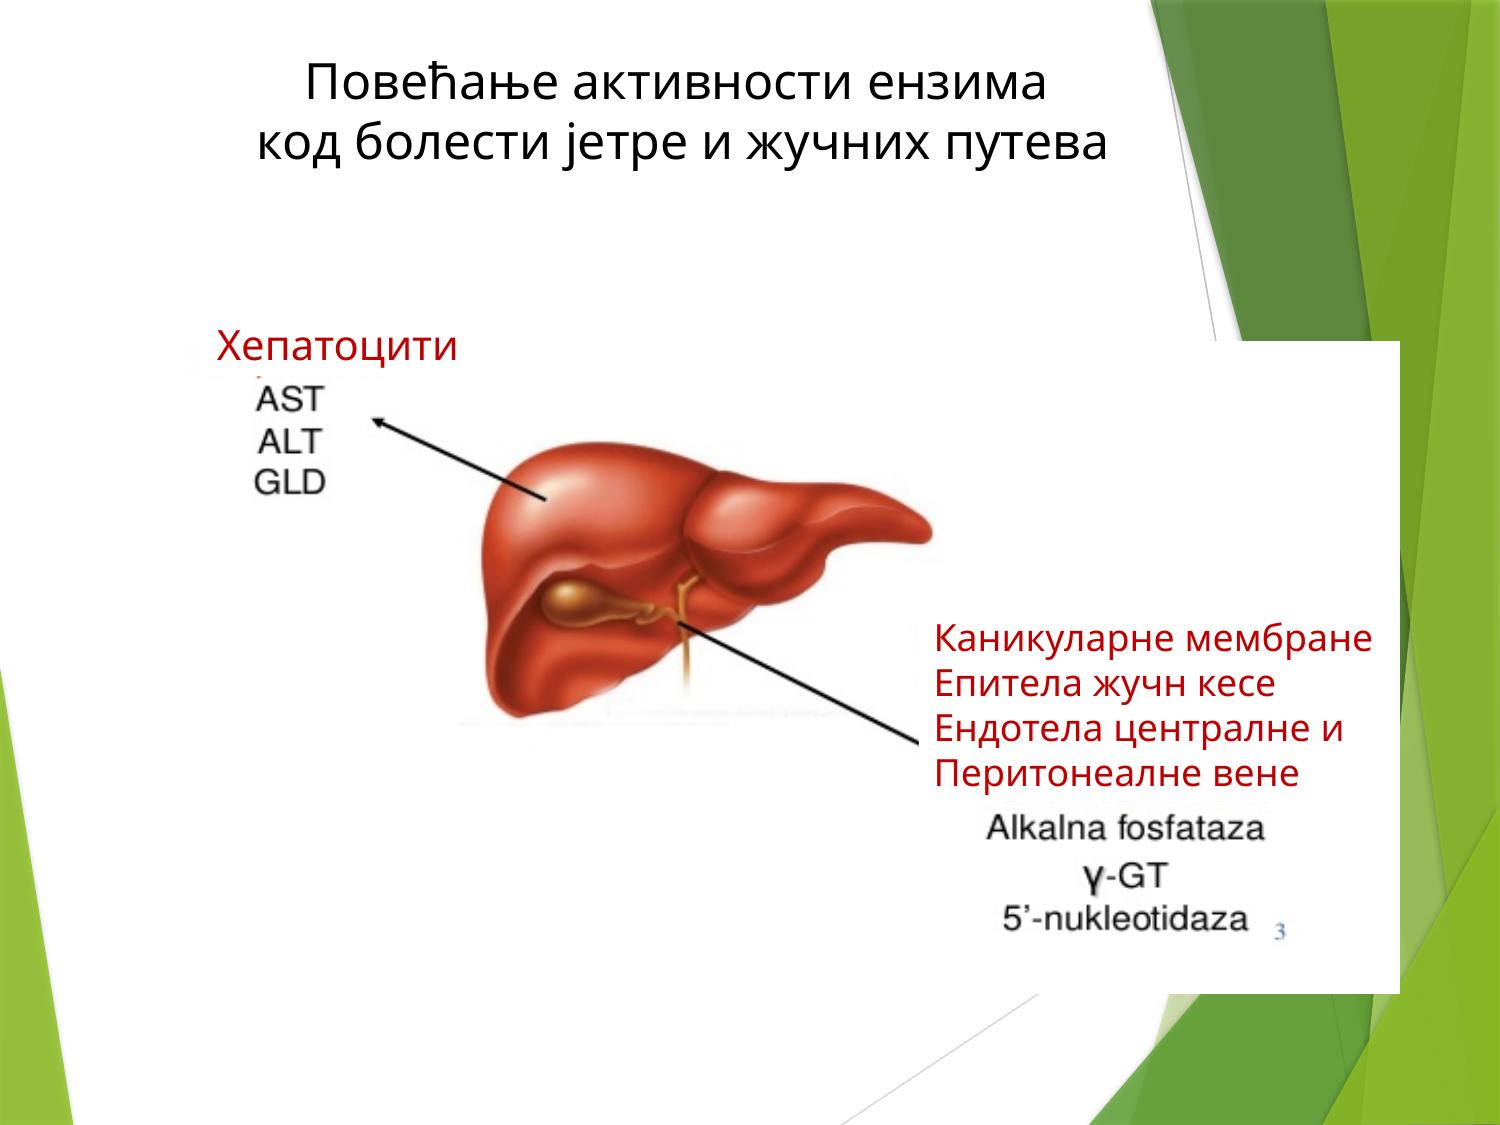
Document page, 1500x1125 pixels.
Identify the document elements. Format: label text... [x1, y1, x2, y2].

text_box Хепатоцити [202, 311, 573, 340]
text_box Повећање активности ензима код болести јетре и жучних путева [242, 42, 1125, 178]
picture [86, 341, 1401, 995]
